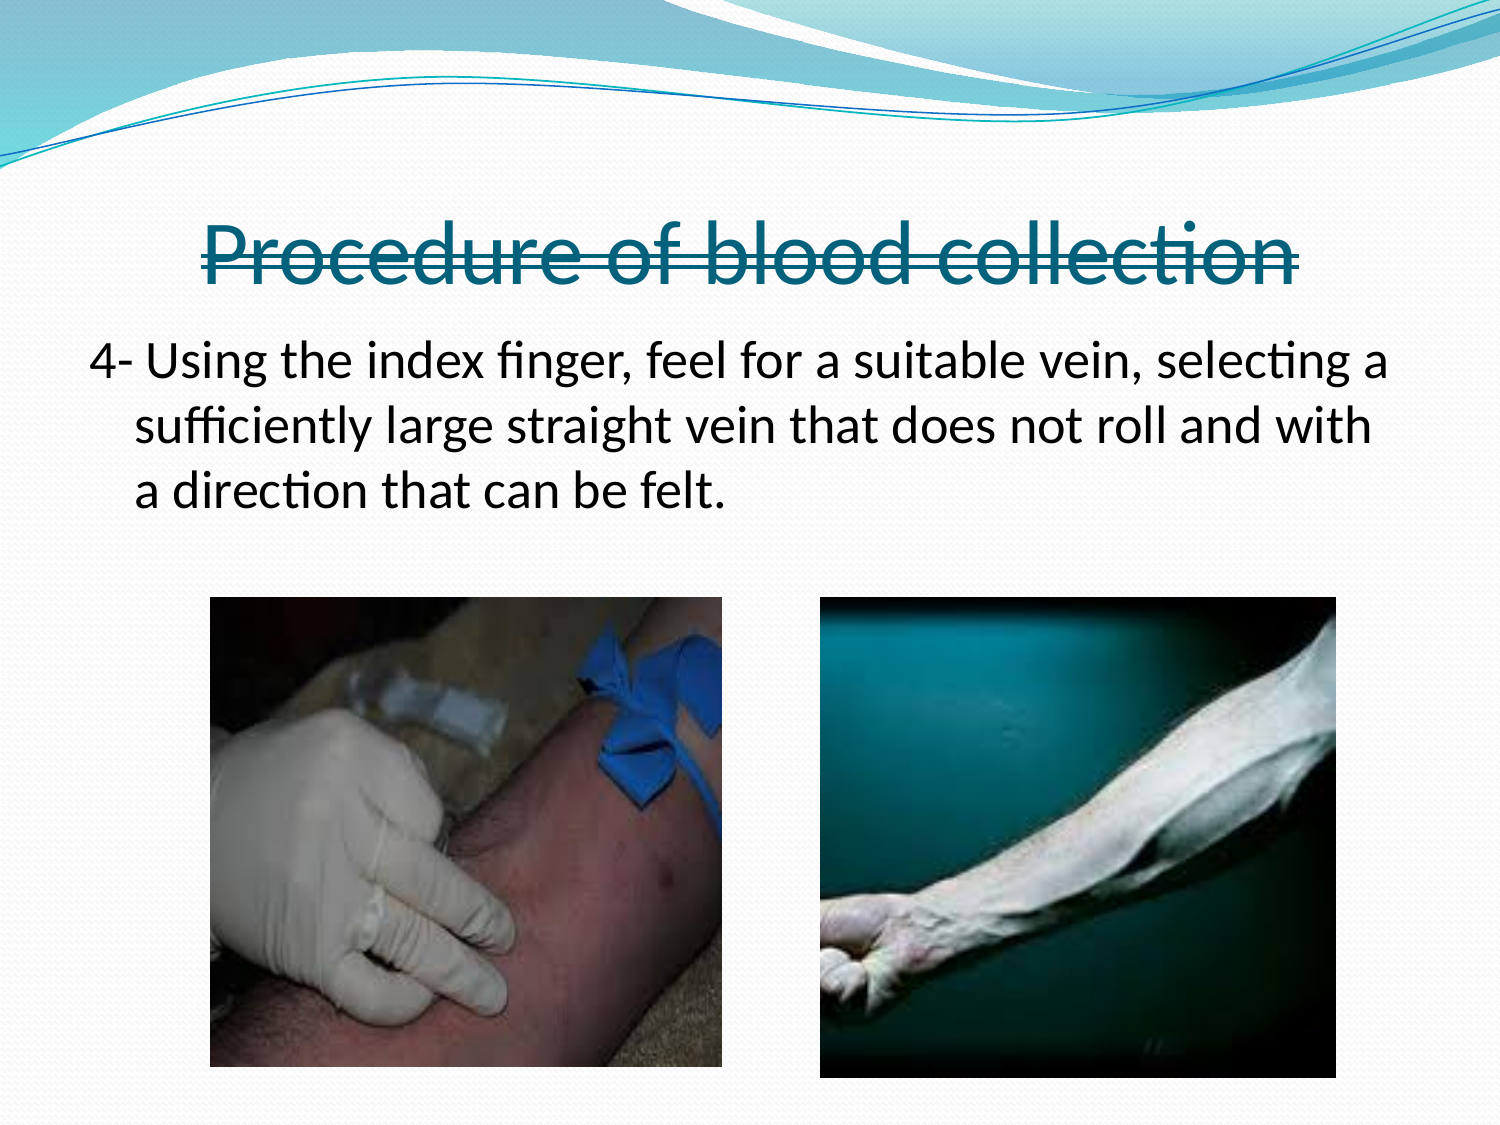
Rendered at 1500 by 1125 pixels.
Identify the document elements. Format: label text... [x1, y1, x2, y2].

picture [210, 597, 722, 1067]
title Procedure of blood collection [75, 115, 1425, 303]
picture [820, 597, 1337, 1079]
list 4- Using the index finger, feel for a suitable vein, selecting a sufficiently large straight vein that does not roll and with a direction that can be felt. [75, 317, 1425, 1038]
